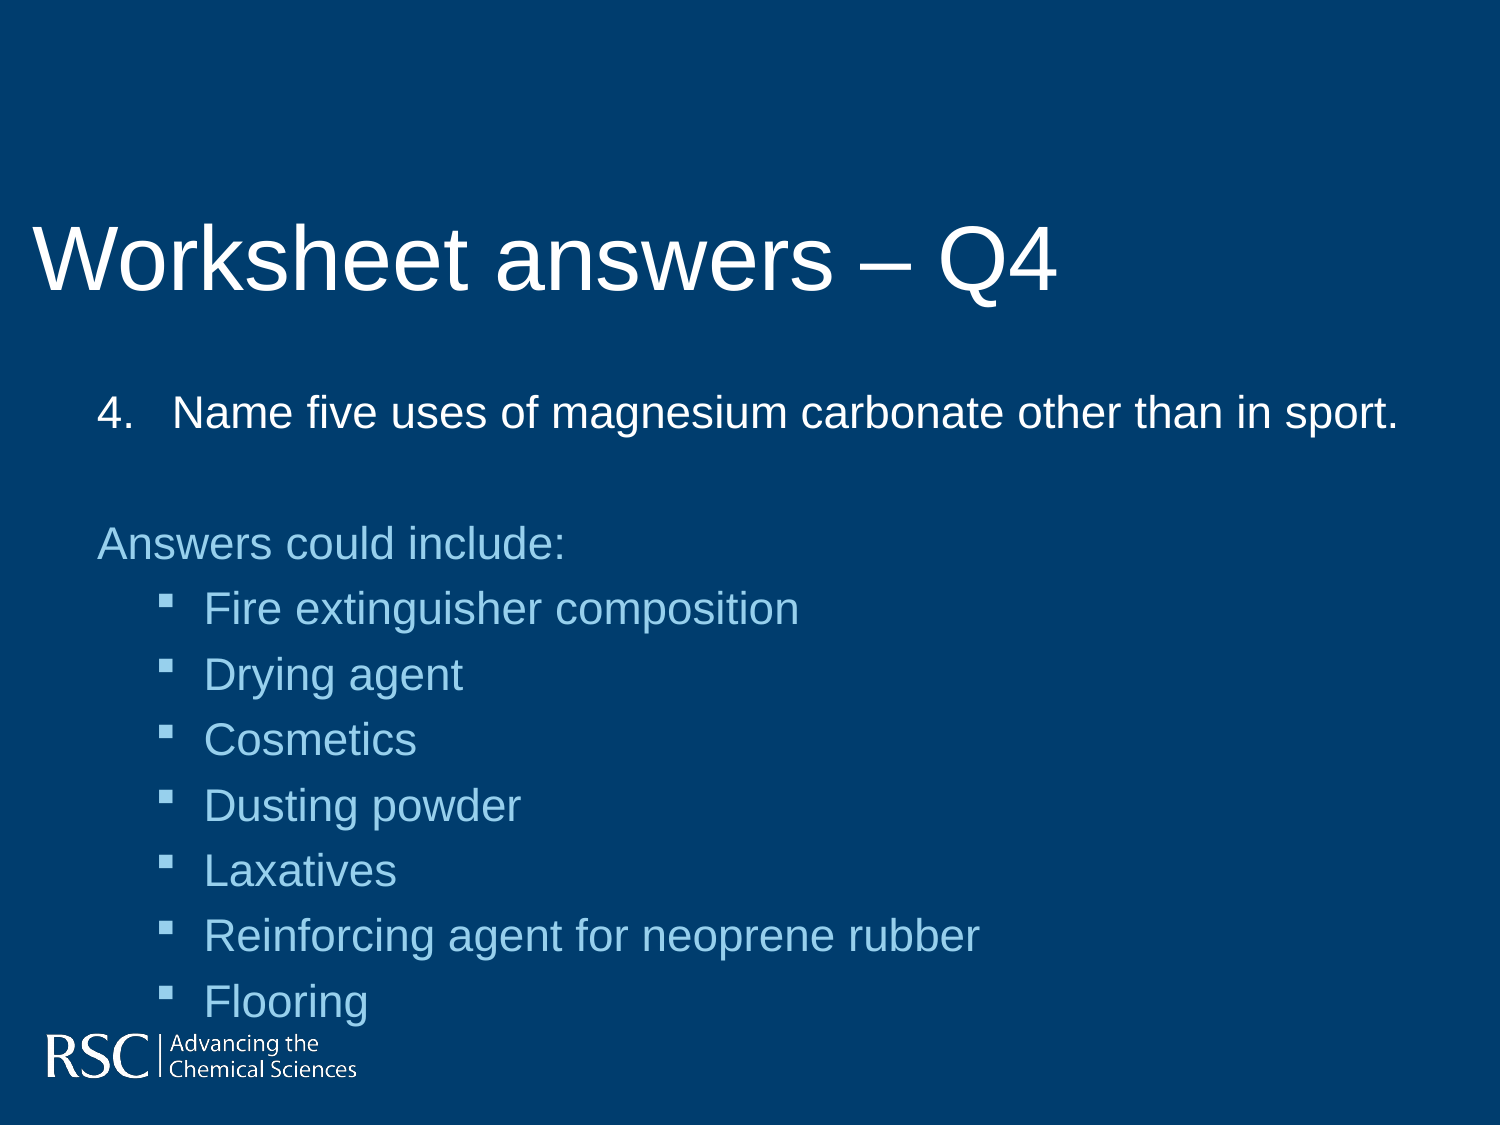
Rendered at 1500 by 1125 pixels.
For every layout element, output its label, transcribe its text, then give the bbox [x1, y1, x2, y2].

text_box Worksheet answers – Q4 [17, 212, 1188, 316]
picture [42, 1028, 81, 1082]
text_box Name five uses of magnesium carbonate other than in sport. Answers could include: Fire extinguisher composition Drying agent Cosmetics Dusting powder Laxatives Reinforcing agent for neoprene rubber Flooring [81, 310, 1493, 1125]
